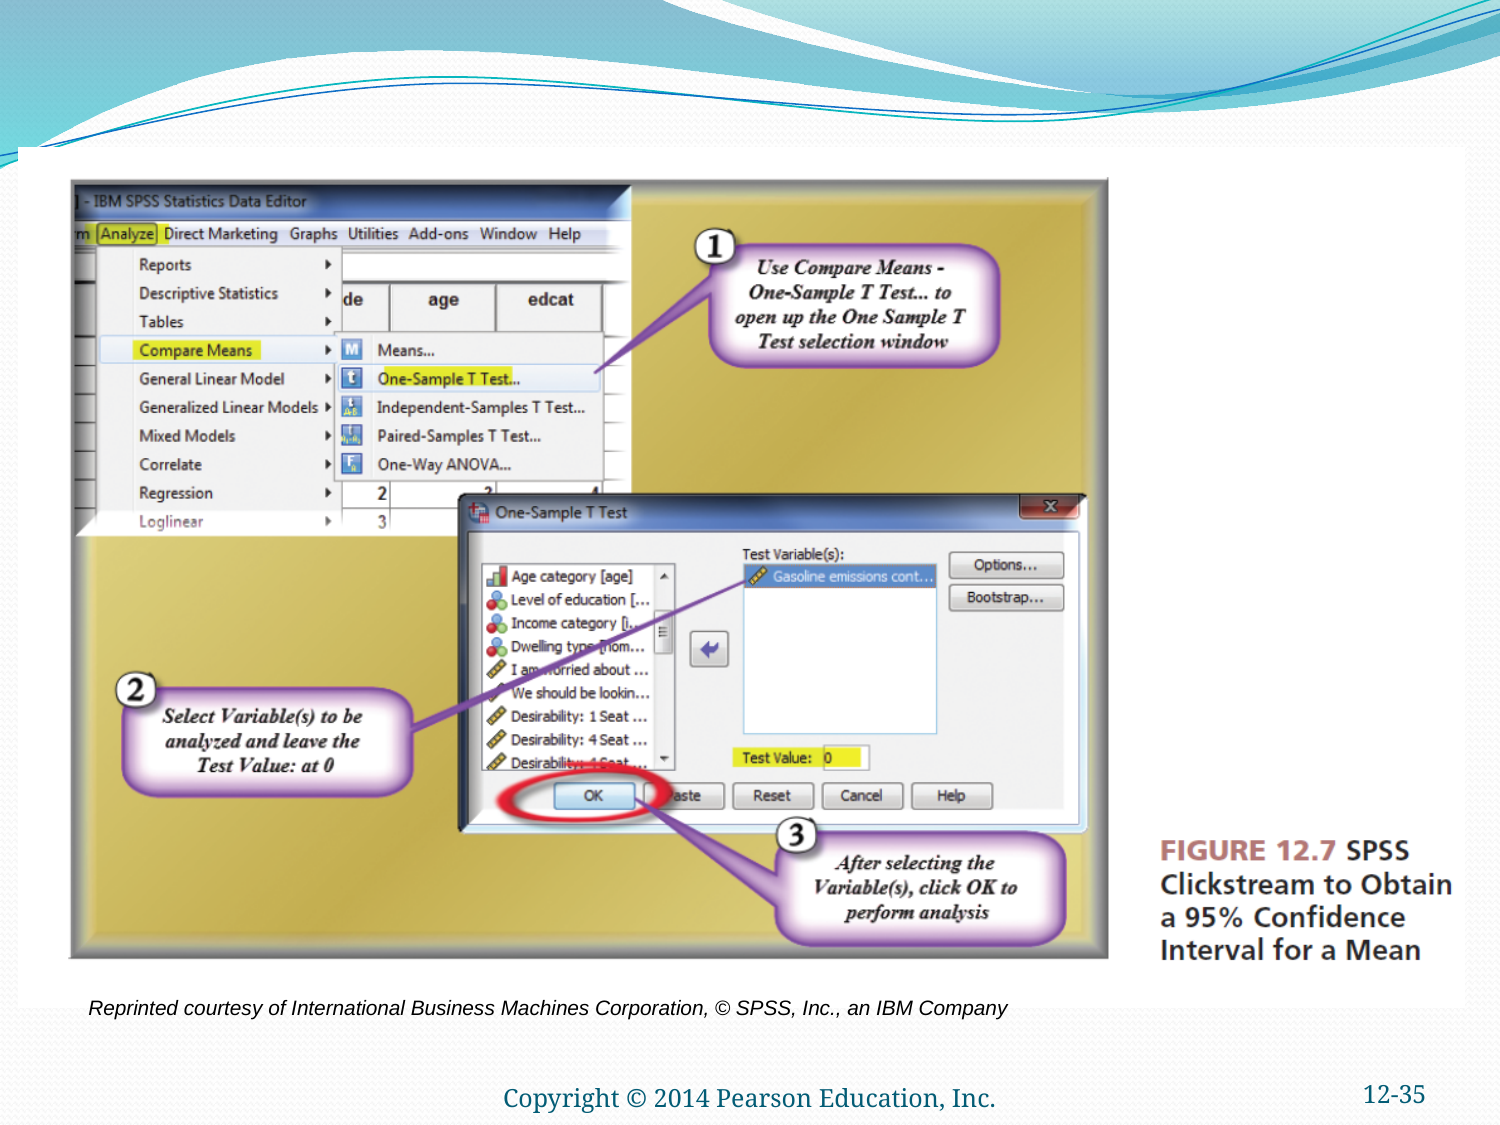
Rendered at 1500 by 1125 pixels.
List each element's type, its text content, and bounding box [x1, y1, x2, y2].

text_box Reprinted courtesy of International Business Machines Corporation, © SPSS, Inc., an IBM Company [73, 1019, 1156, 1027]
picture [17, 147, 1465, 1008]
